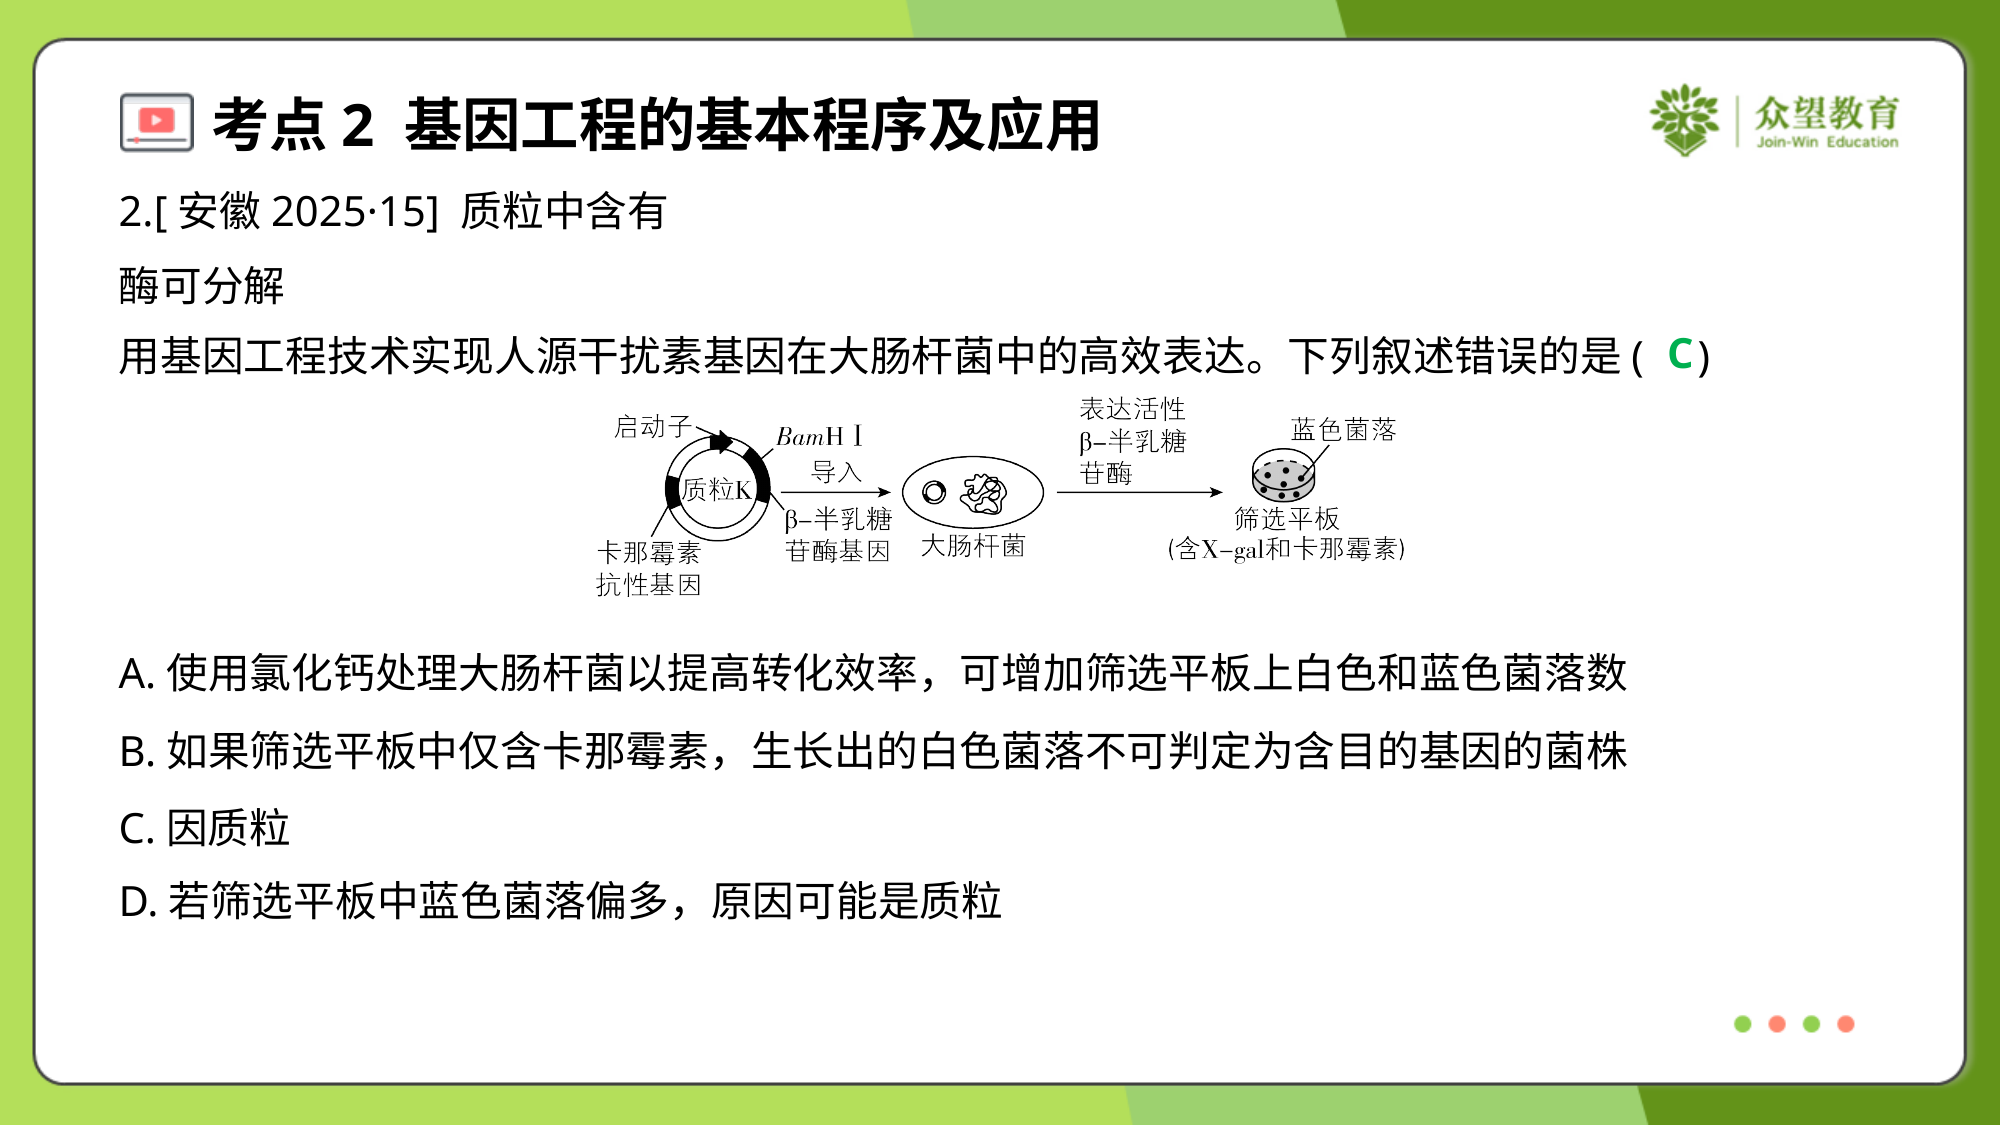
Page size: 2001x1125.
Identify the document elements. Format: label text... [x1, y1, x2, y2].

picture [0, 0, 2000, 1125]
text_box C [1651, 306, 1710, 371]
